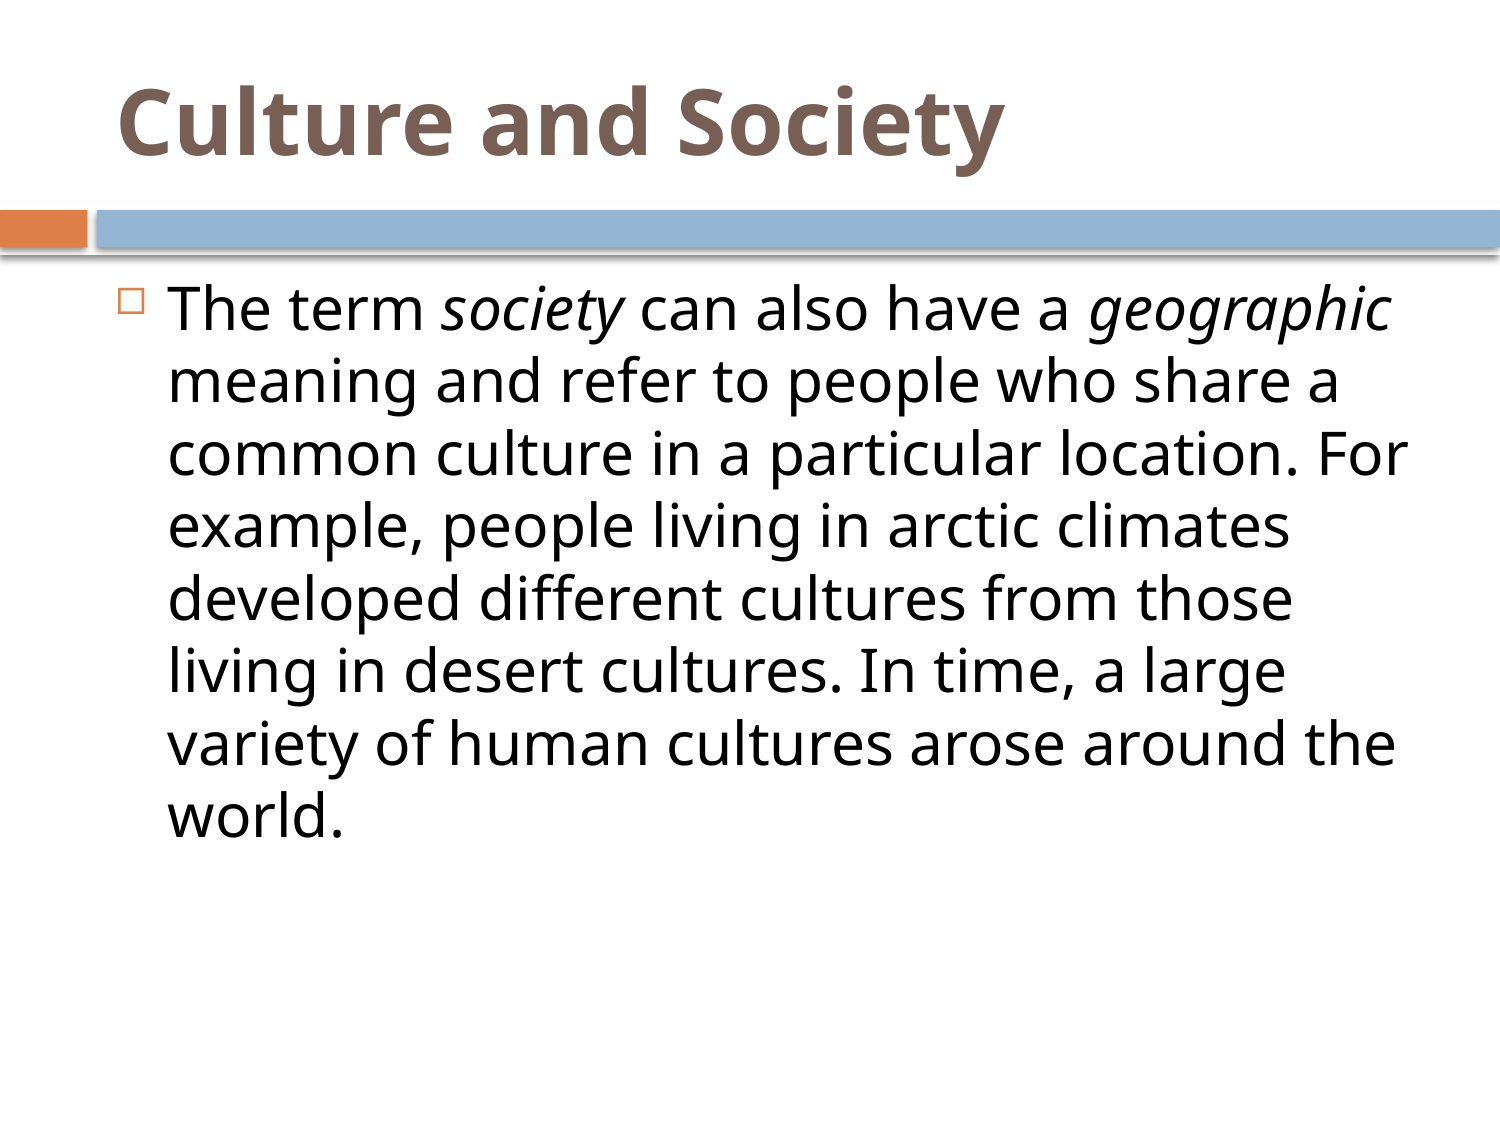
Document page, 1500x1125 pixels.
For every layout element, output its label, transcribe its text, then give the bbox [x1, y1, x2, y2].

list The term society can also have a geographic meaning and refer to people who share a common culture in a particular location. For example, people living in arctic climates developed different cultures from those living in desert cultures. In time, a large variety of human cultures arose around the world. [100, 262, 1438, 1000]
title Culture and Society [100, 37, 1438, 200]
